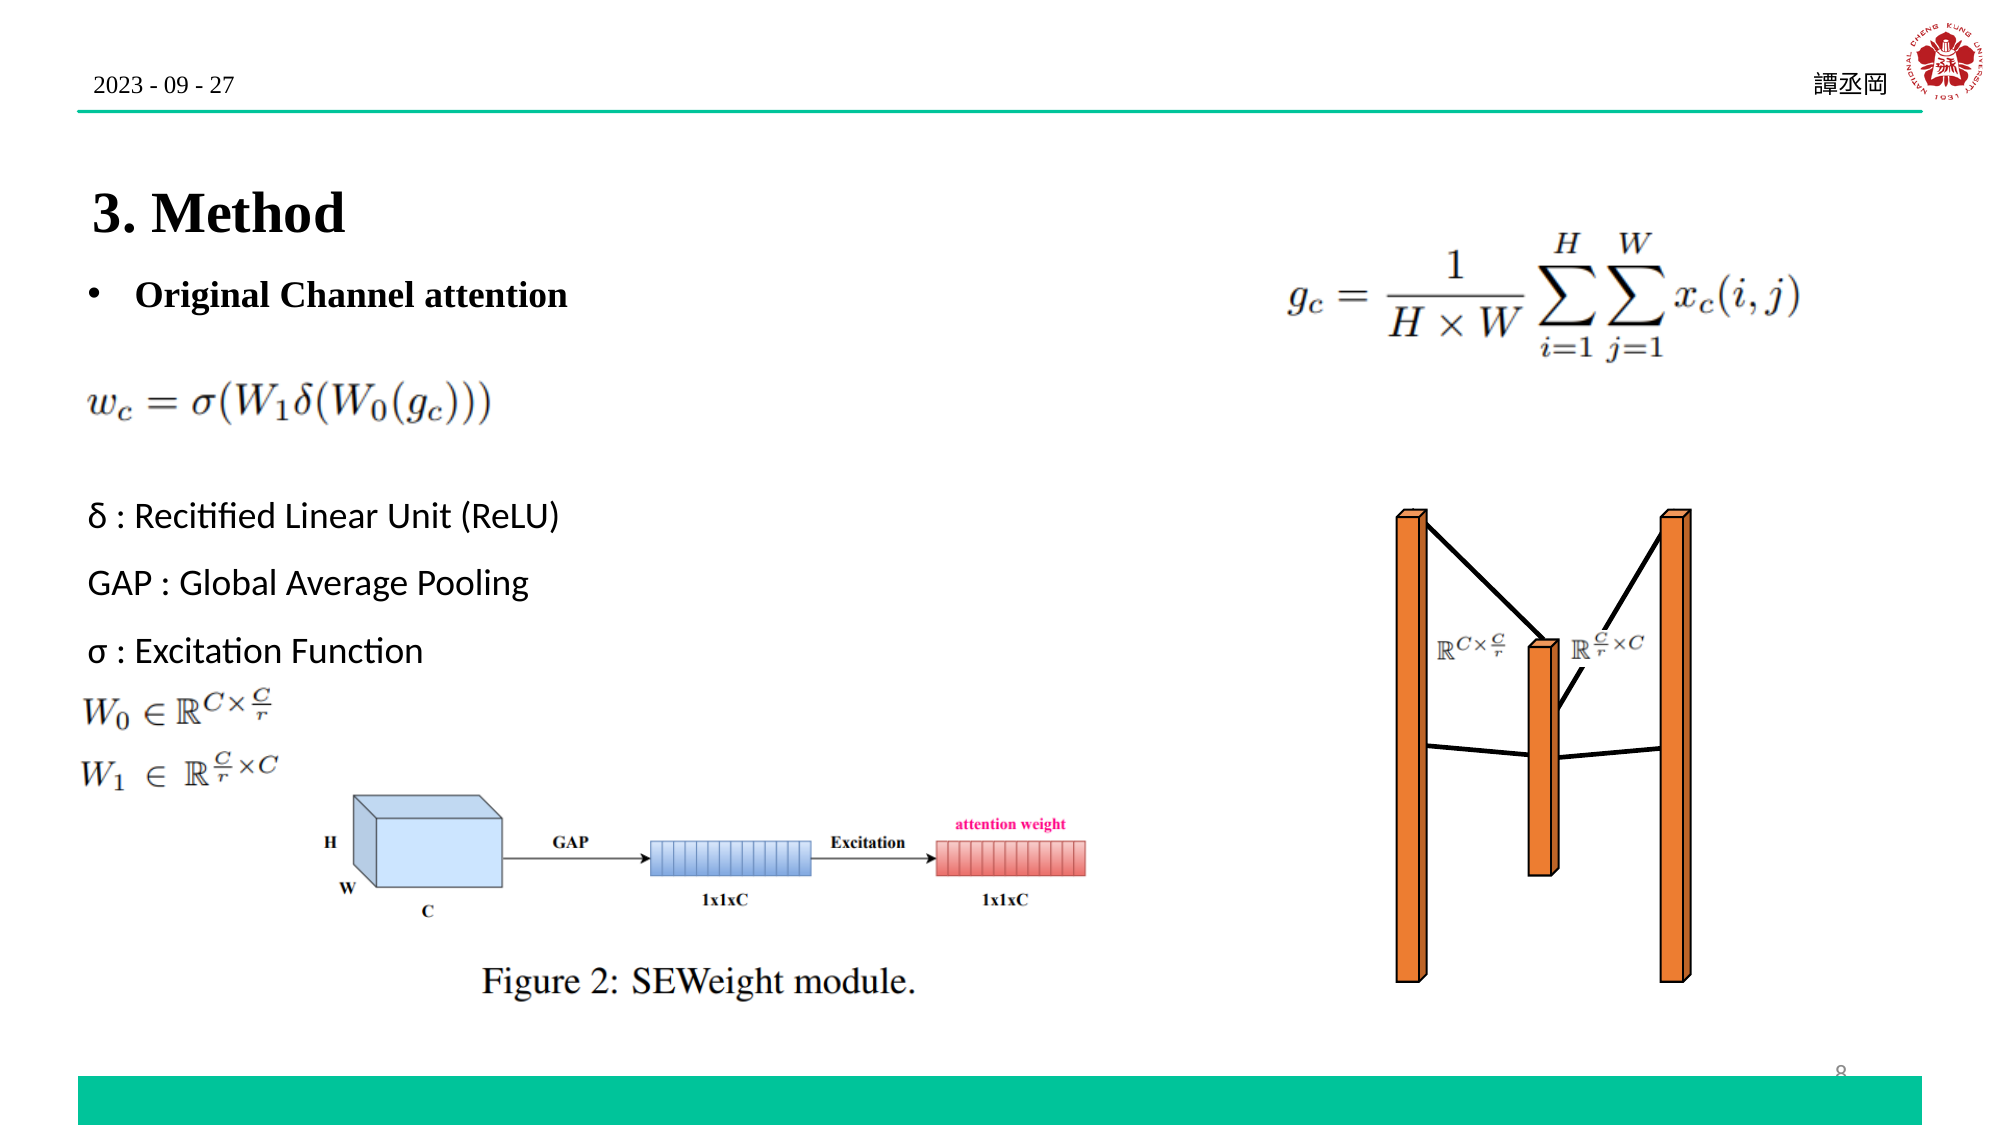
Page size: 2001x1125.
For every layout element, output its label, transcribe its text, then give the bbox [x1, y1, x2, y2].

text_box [78, 1075, 1922, 1125]
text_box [72, 360, 601, 793]
picture [297, 757, 1147, 1034]
picture [1264, 208, 1839, 372]
text_box Original Channel attention [72, 262, 628, 323]
picture [1566, 630, 1657, 667]
text_box 3. Method [78, 167, 1079, 252]
slide_number 8 [1412, 1042, 1863, 1075]
picture [1433, 626, 1518, 667]
text_box [1906, 23, 1983, 100]
text_box 2023 - 09 - 27 [78, 58, 250, 99]
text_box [1396, 509, 1691, 982]
text_box 譚丞岡 [1813, 58, 1889, 139]
